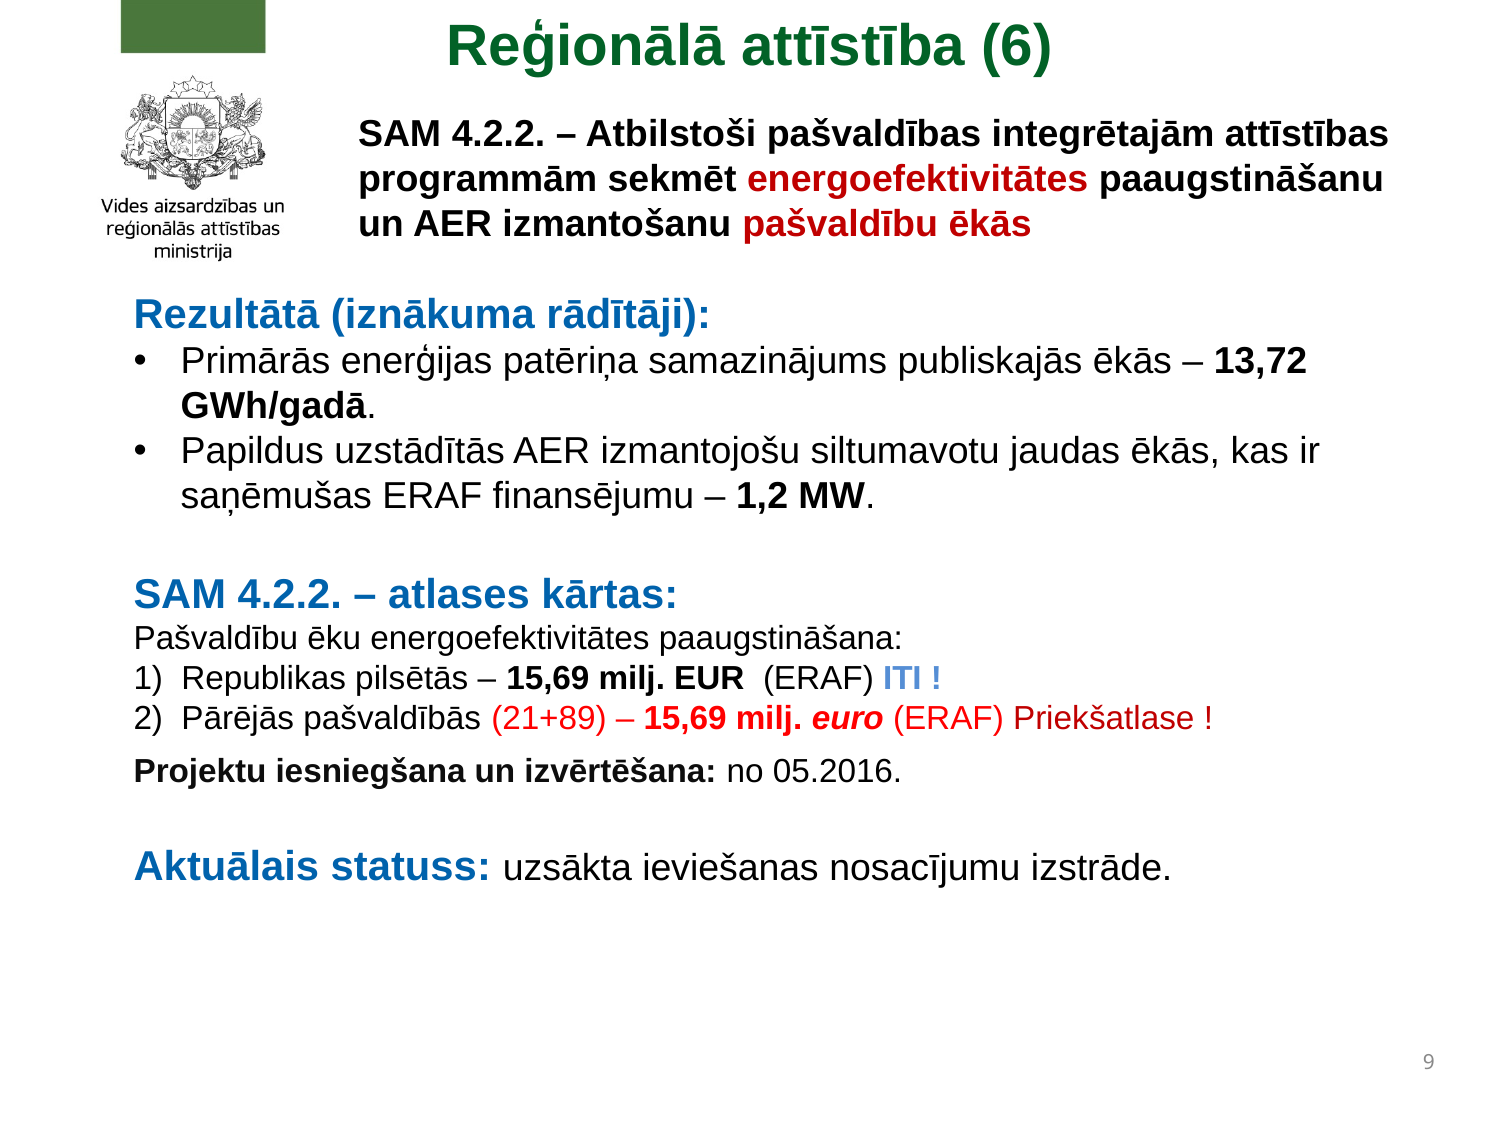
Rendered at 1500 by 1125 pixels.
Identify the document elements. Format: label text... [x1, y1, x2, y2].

text_box SAM 4.2.2. – Atbilstoši pašvaldības integrētajām attīstības programmām sekmēt energoefektivitātes paaugstināšanu un AER izmantošanu pašvaldību ēkās [343, 101, 1448, 249]
text_box Rezultātā (iznākuma rādītāji): Primārās enerģijas patēriņa samazinājums publiskajās ēkās – 13,72 GWh/gadā. Papildus uzstādītās AER izmantojošu siltumavotu jaudas ēkās, kas ir saņēmušas ERAF finansējumu – 1,2 MW. SAM 4.2.2. – atlases kārtas: Pašvaldību ēku energoefektivitātes paaugstināšana: 1) Republikas pilsētās – 15,69 milj. EUR (ERAF) ITI ! 2) Pārējās pašvaldībās (21+89) – 15,69 milj. euro (ERAF) Priekšatlase ! Projektu iesniegšana un izvērtēšana: no 05.2016. Aktuālais statuss: uzsākta ieviešanas nosacījumu izstrāde. [118, 279, 1500, 1088]
picture [48, 95, 338, 321]
text_box Reģionālā attīstība (6) [0, 0, 1500, 95]
